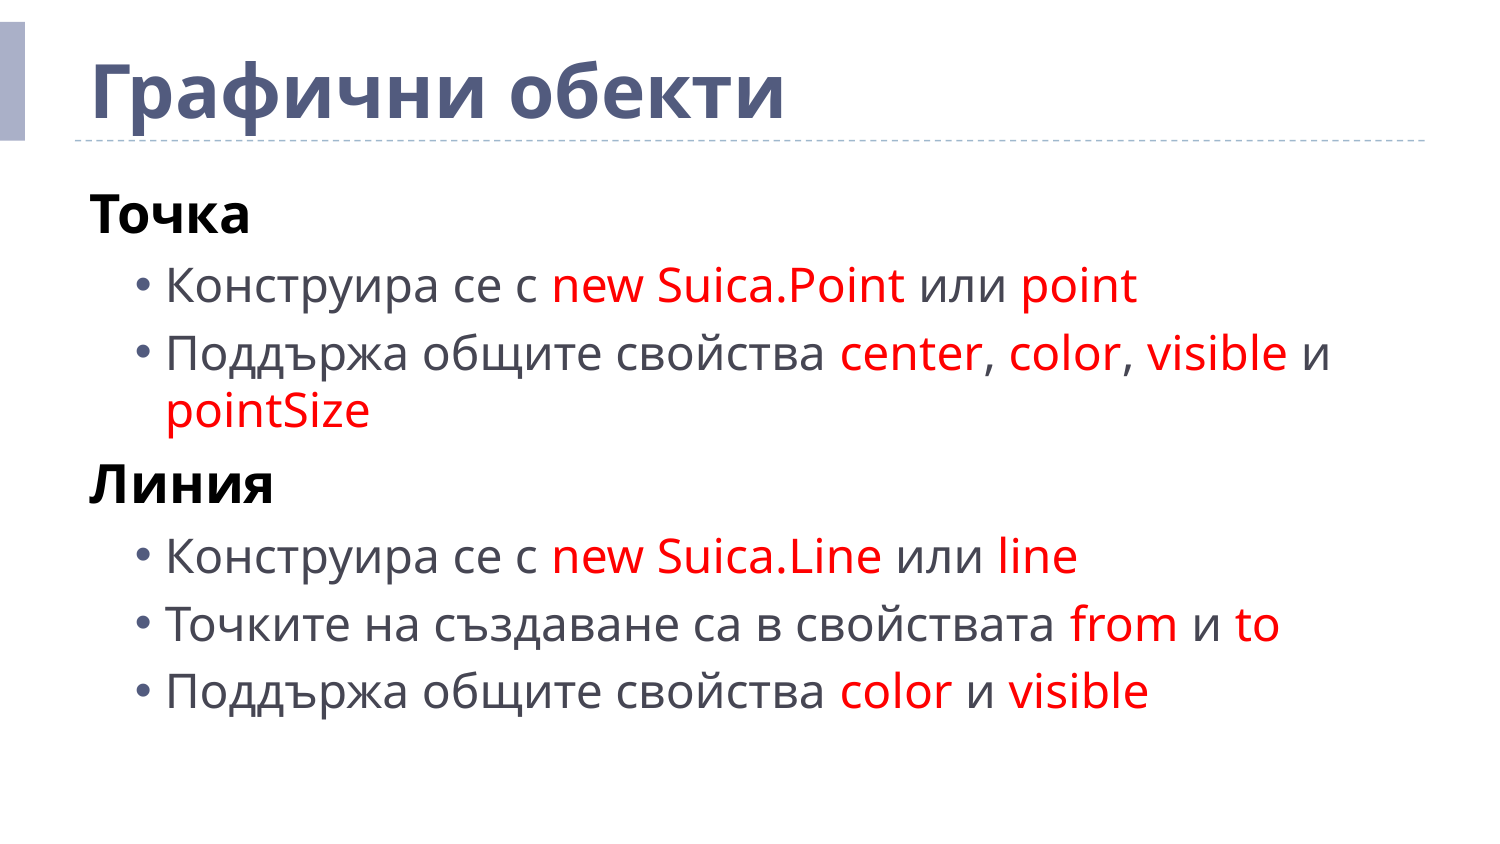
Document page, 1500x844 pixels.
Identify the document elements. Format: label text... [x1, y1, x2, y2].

title Графични обекти [75, 18, 1475, 141]
list Точка Конструира се с new Suica.Point или point Поддържа общите свойства center, color, visible и pointSize Линия Конструира се с new Suica.Line или line Точките на създаване са в свойствата from и to Поддържа общите свойства color и visible [75, 171, 1475, 835]
